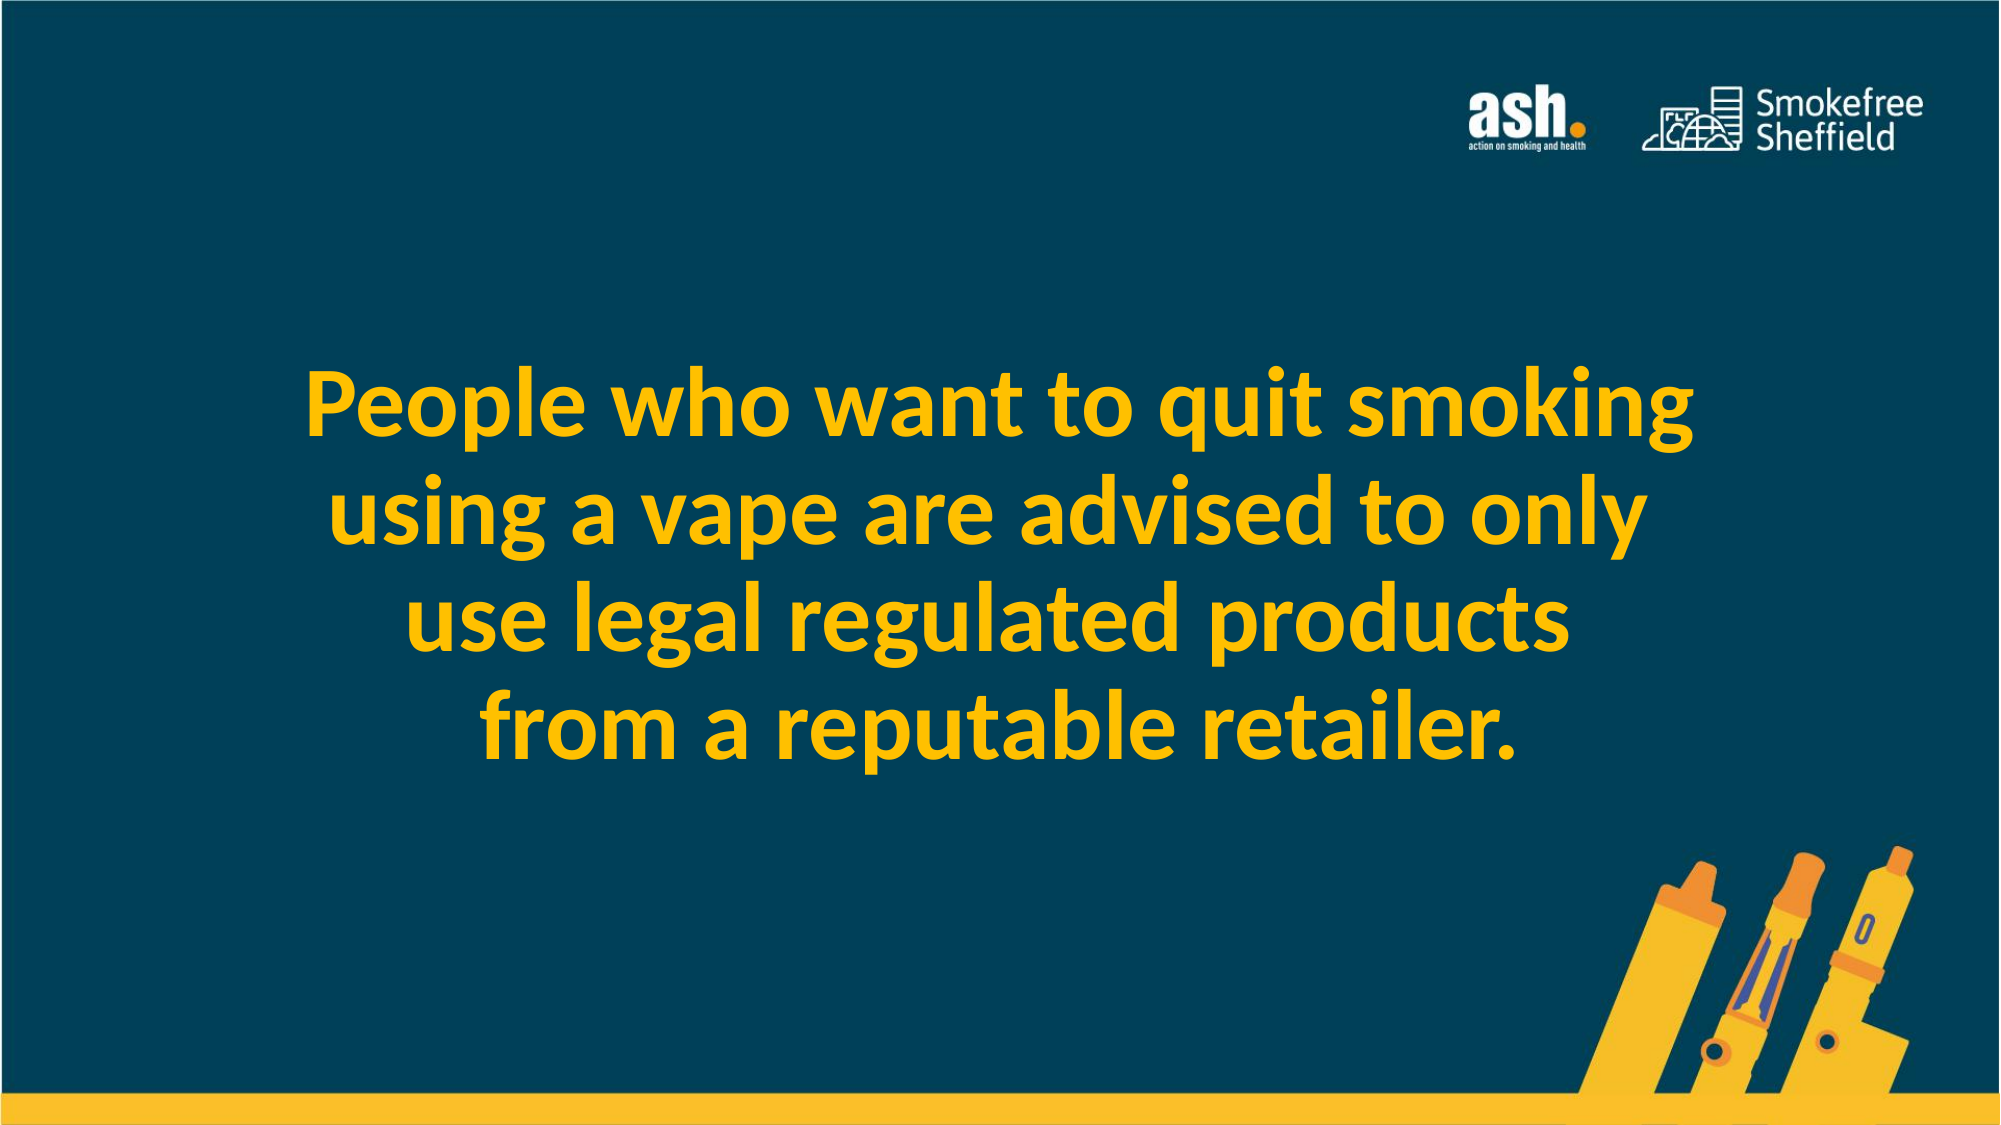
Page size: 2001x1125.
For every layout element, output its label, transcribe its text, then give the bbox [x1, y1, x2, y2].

picture [866, 760, 877, 774]
picture [0, 0, 2000, 1125]
picture [1876, 94, 1925, 117]
picture [1641, 85, 1745, 153]
picture [1724, 932, 1729, 940]
picture [1467, 84, 1593, 151]
picture [1756, 84, 1895, 150]
picture [1815, 121, 1849, 150]
text_box People who want to quit smoking using a vape are advised to only use legal regulated products from a reputable retailer. [224, 287, 1776, 760]
